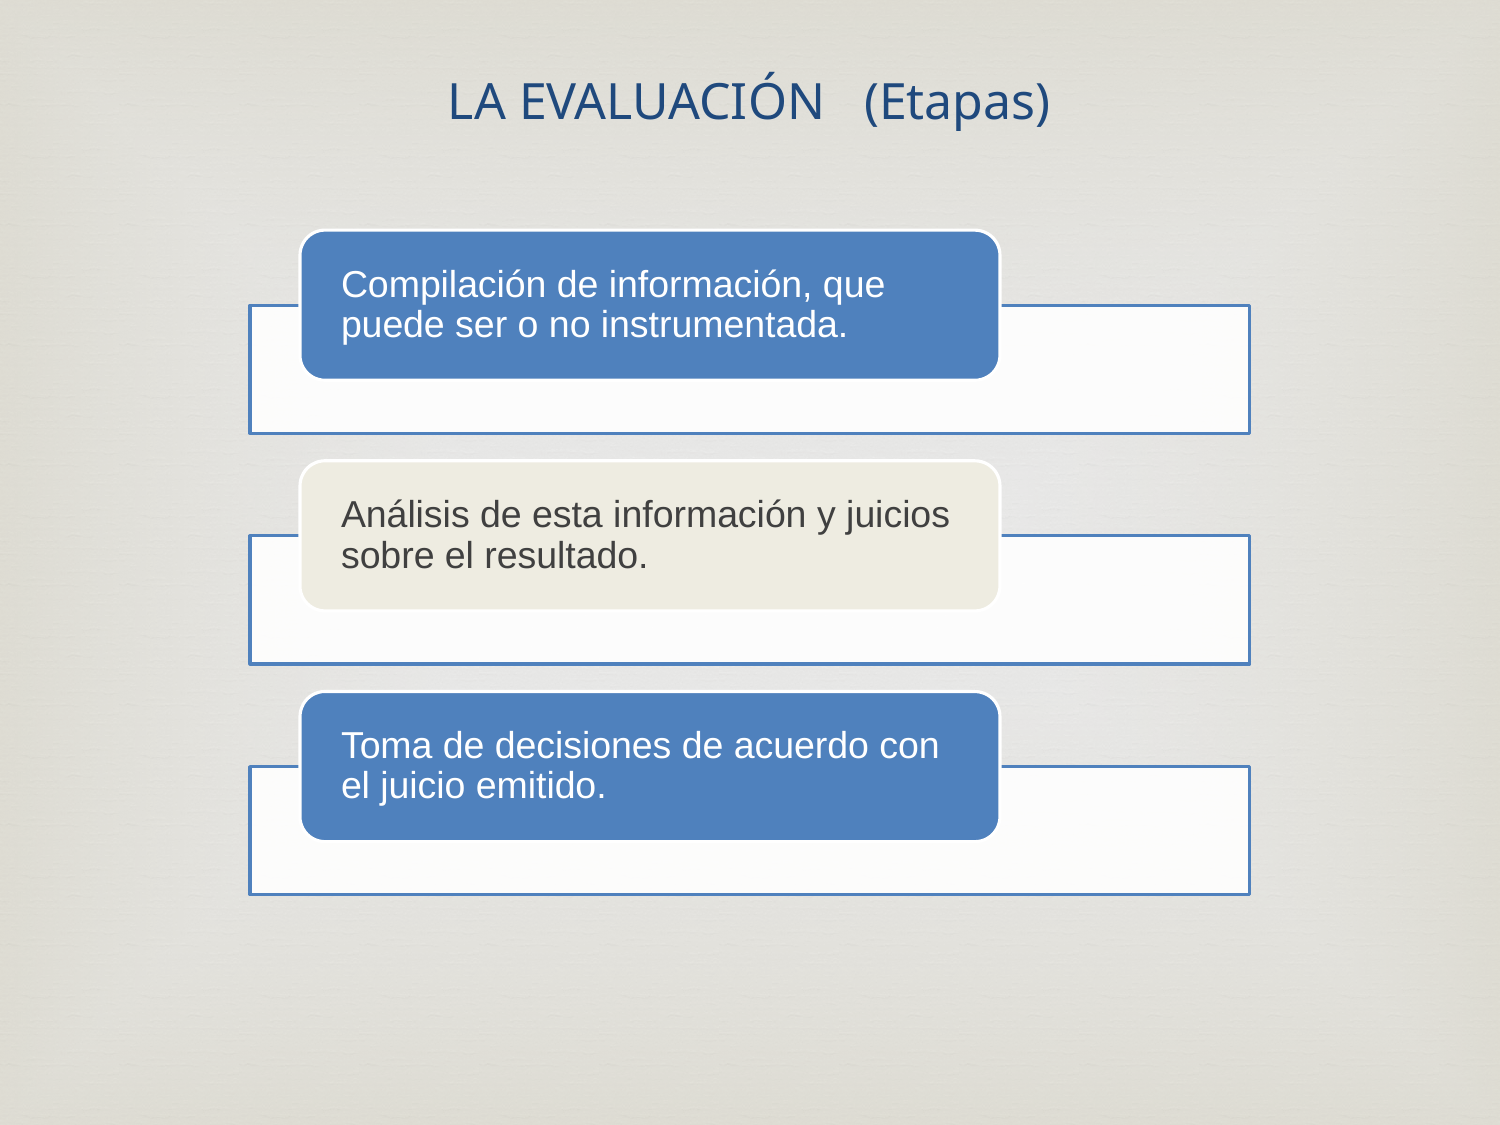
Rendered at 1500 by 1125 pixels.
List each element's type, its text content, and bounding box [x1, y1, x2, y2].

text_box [249, 228, 1251, 897]
title LA EVALUACIÓN (Etapas) [112, 30, 1387, 137]
